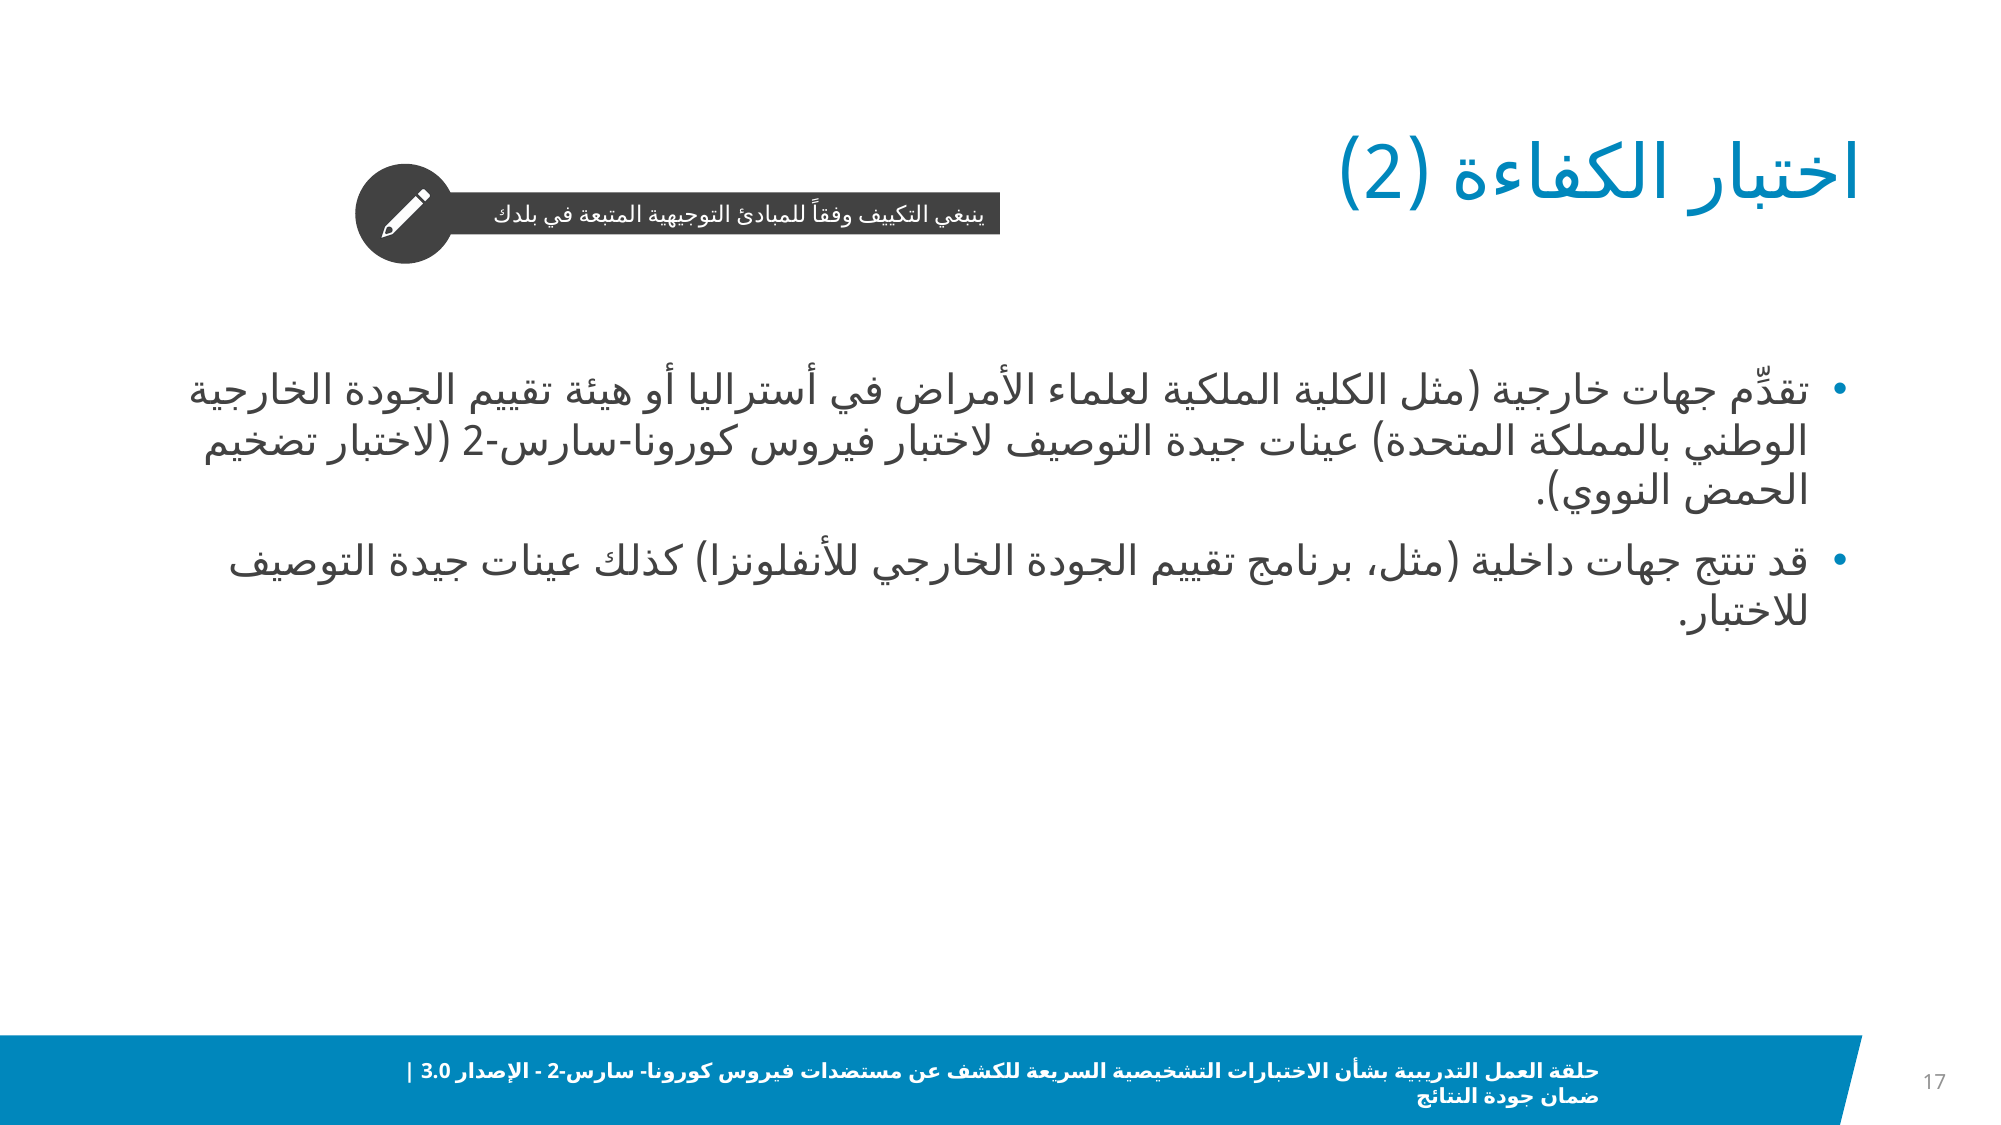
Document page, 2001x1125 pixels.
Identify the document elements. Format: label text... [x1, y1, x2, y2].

title اختبار الكفاءة (2) [137, 59, 1863, 215]
footer حلقة العمل التدريبية بشأن الاختبارات التشخيصية السريعة للكشف عن مستضدات فيروس كورونا- سارس-2 - الإصدار 3.0 | ضمان جودة النتائج [399, 1041, 1600, 1124]
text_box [356, 164, 1000, 263]
slide_number 17 [1862, 1035, 1947, 1125]
list تقدِّم جهات خارجية (مثل الكلية الملكية لعلماء الأمراض في أستراليا أو هيئة تقييم الجودة الخارجية الوطني بالمملكة المتحدة) عينات جيدة التوصيف لاختبار فيروس كورونا-سارس-2 (لاختبار تضخيم الحمض النووي). قد تنتج جهات داخلية (مثل، برنامج تقييم الجودة الخارجي للأنفلونزا) كذلك عينات جيدة التوصيف للاختبار. [137, 284, 1863, 1014]
